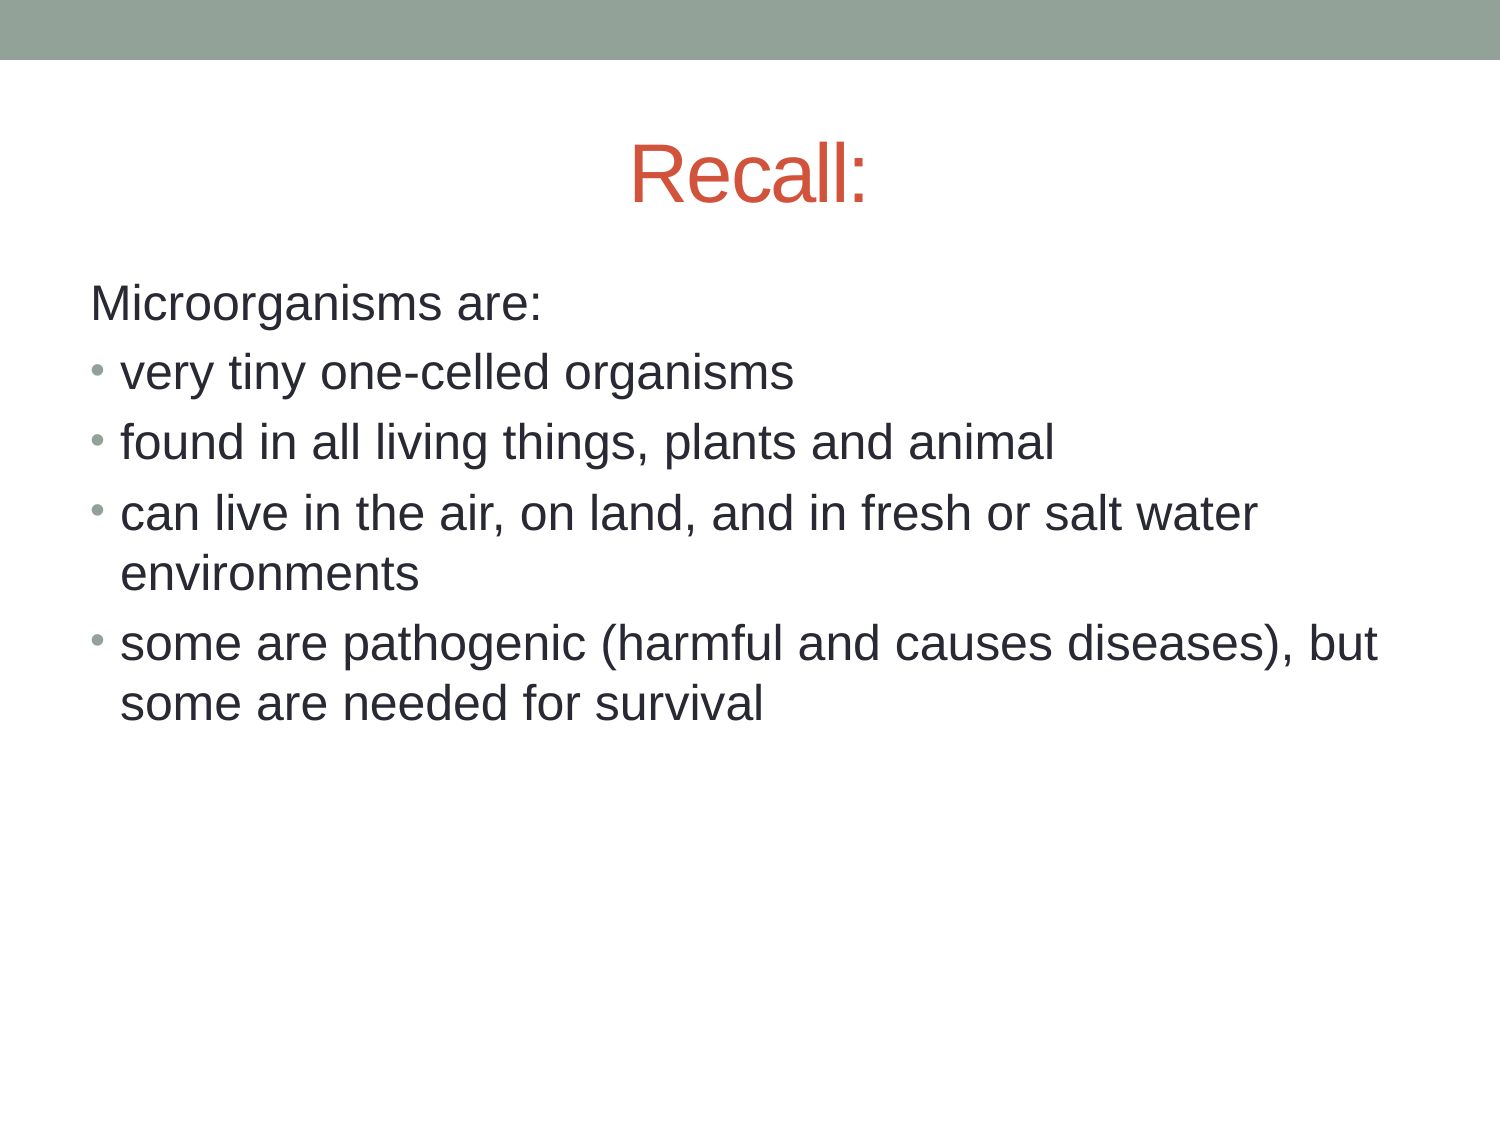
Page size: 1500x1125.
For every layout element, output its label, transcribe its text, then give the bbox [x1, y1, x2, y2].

list Microorganisms are: very tiny one-celled organisms found in all living things, plants and animal can live in the air, on land, and in fresh or salt water environments some are pathogenic (harmful and causes diseases), but some are needed for survival [75, 262, 1425, 1063]
title Recall: [75, 87, 1425, 250]
